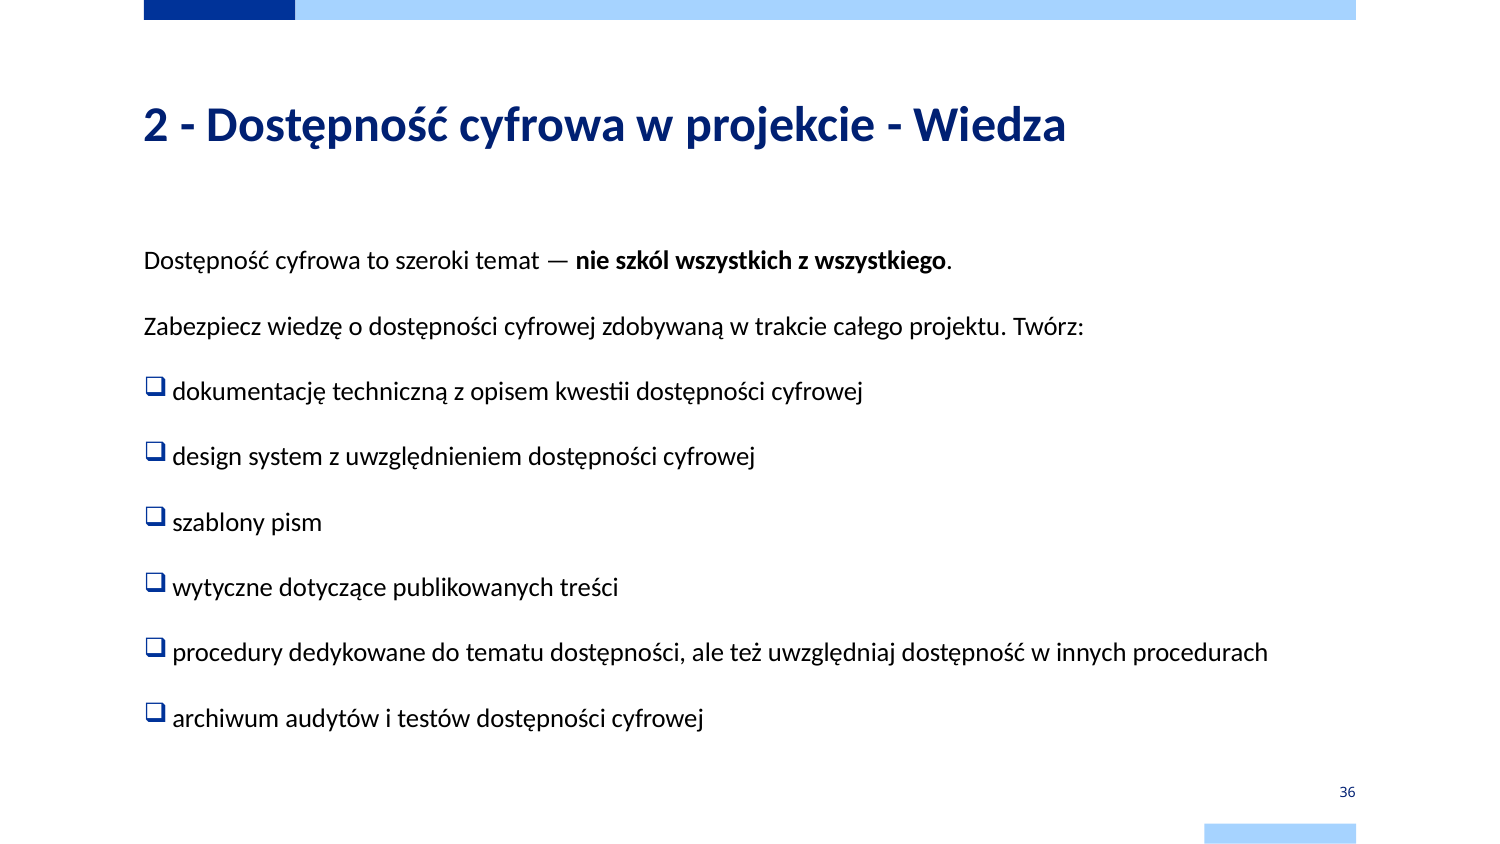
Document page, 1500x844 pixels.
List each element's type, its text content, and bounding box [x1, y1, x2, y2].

slide_number 36 [1204, 783, 1356, 804]
list Dostępność cyfrowa to szeroki temat — nie szkól wszystkich z wszystkiego. Zabezpiecz wiedzę o dostępności cyfrowej zdobywaną w trakcie całego projektu. Twórz: dokumentację techniczną z opisem kwestii dostępności cyfrowej design system z uwzględnieniem dostępności cyfrowej szablony pism wytyczne dotyczące publikowanych treści procedury dedykowane do tematu dostępności, ale też uwzględniaj dostępność w innych procedurach archiwum audytów i testów dostępności cyfrowej [143, 220, 1357, 744]
title 2 - Dostępność cyfrowa w projekcie - Wiedza [143, 100, 1357, 220]
